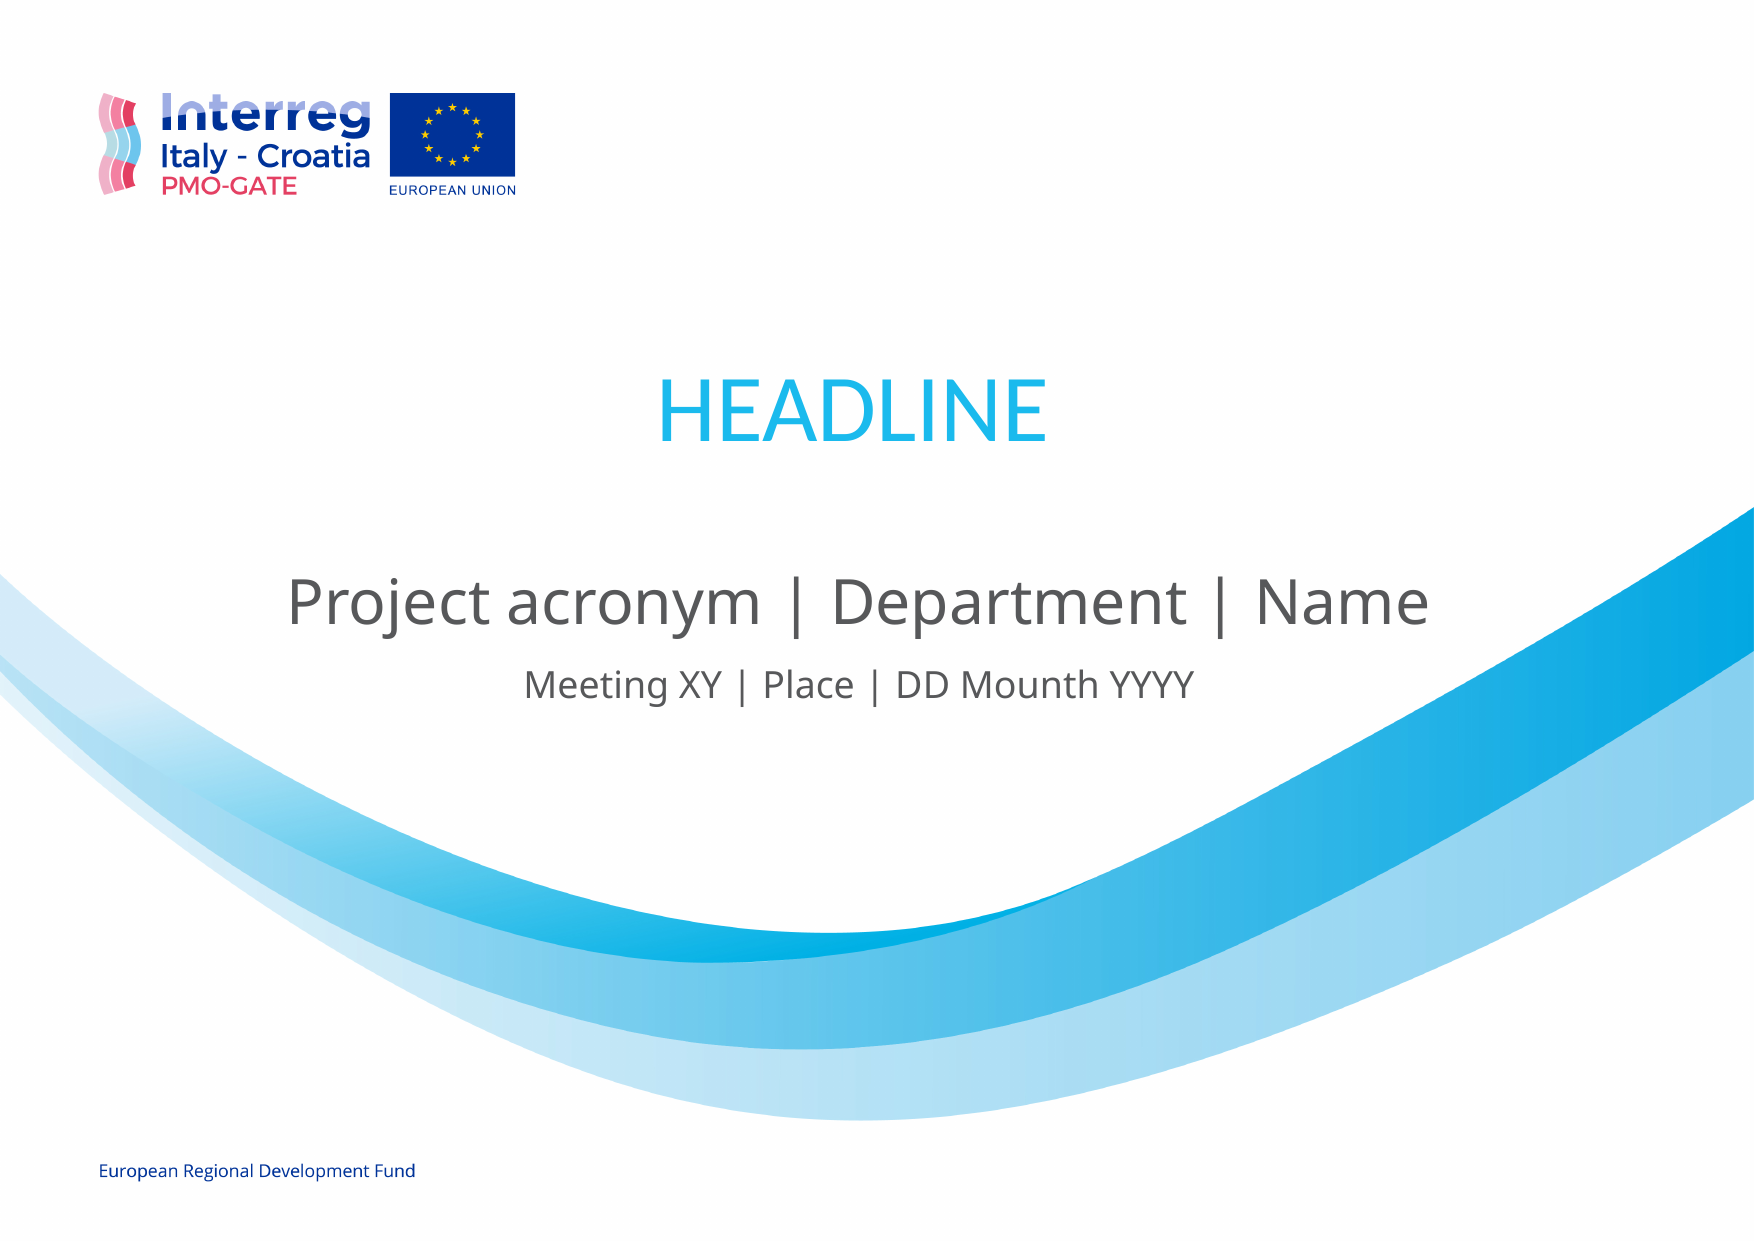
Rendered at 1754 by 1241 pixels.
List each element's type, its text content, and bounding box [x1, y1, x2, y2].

text_box HEADLINE [427, 337, 1279, 470]
text_box Meeting XY | Place | DD Mounth YYYY [156, 652, 1563, 716]
picture [0, 0, 1754, 1241]
text_box Project acronym | Department | Name [156, 553, 1563, 646]
